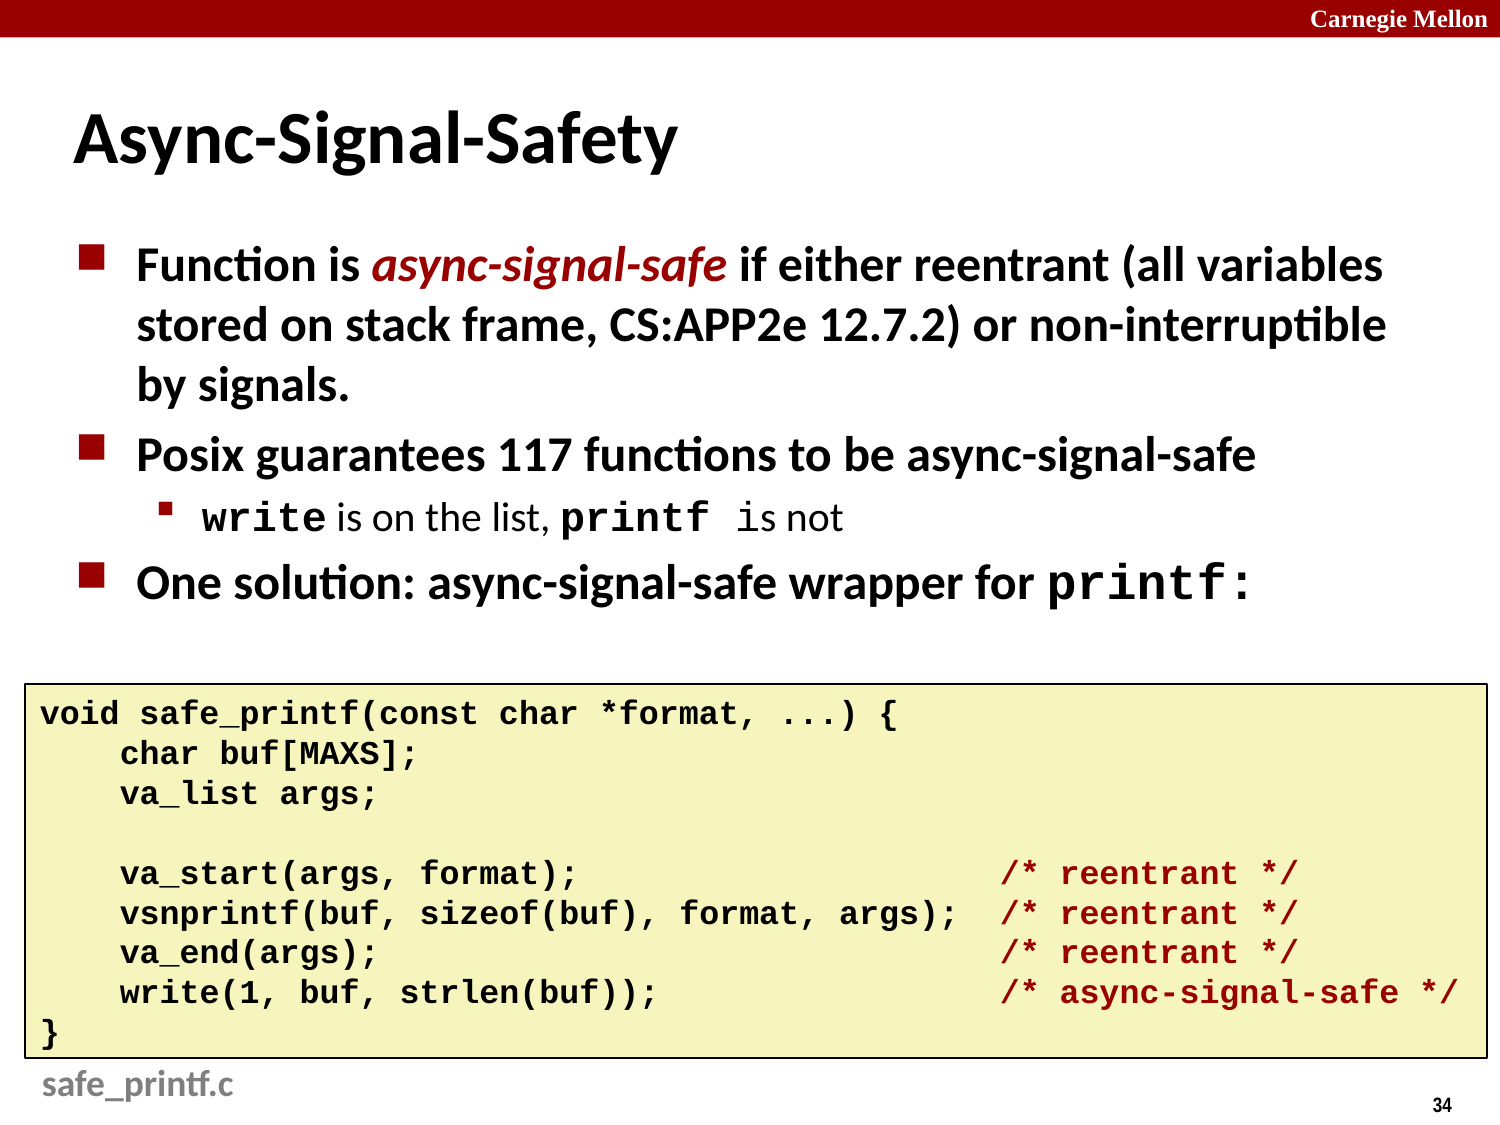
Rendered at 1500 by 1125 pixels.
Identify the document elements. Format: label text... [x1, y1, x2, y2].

text_box void safe_printf(const char *format, ...) { char buf[MAXS]; va_list args; va_start(args, format); /* reentrant */ vsnprintf(buf, sizeof(buf), format, args); /* reentrant */ va_end(args); /* reentrant */ write(1, buf, strlen(buf)); /* async-signal-safe */ } [24, 683, 1488, 1058]
text_box safe_printf.c [27, 1051, 249, 1112]
title Async-Signal-Safety [58, 71, 1305, 197]
list Function is async-signal-safe if either reentrant (all variables stored on stack frame, CS:APP2e 12.7.2) or non-interruptible by signals. Posix guarantees 117 functions to be async-signal-safe write is on the list, printf is not One solution: async-signal-safe wrapper for printf: [64, 223, 1451, 563]
